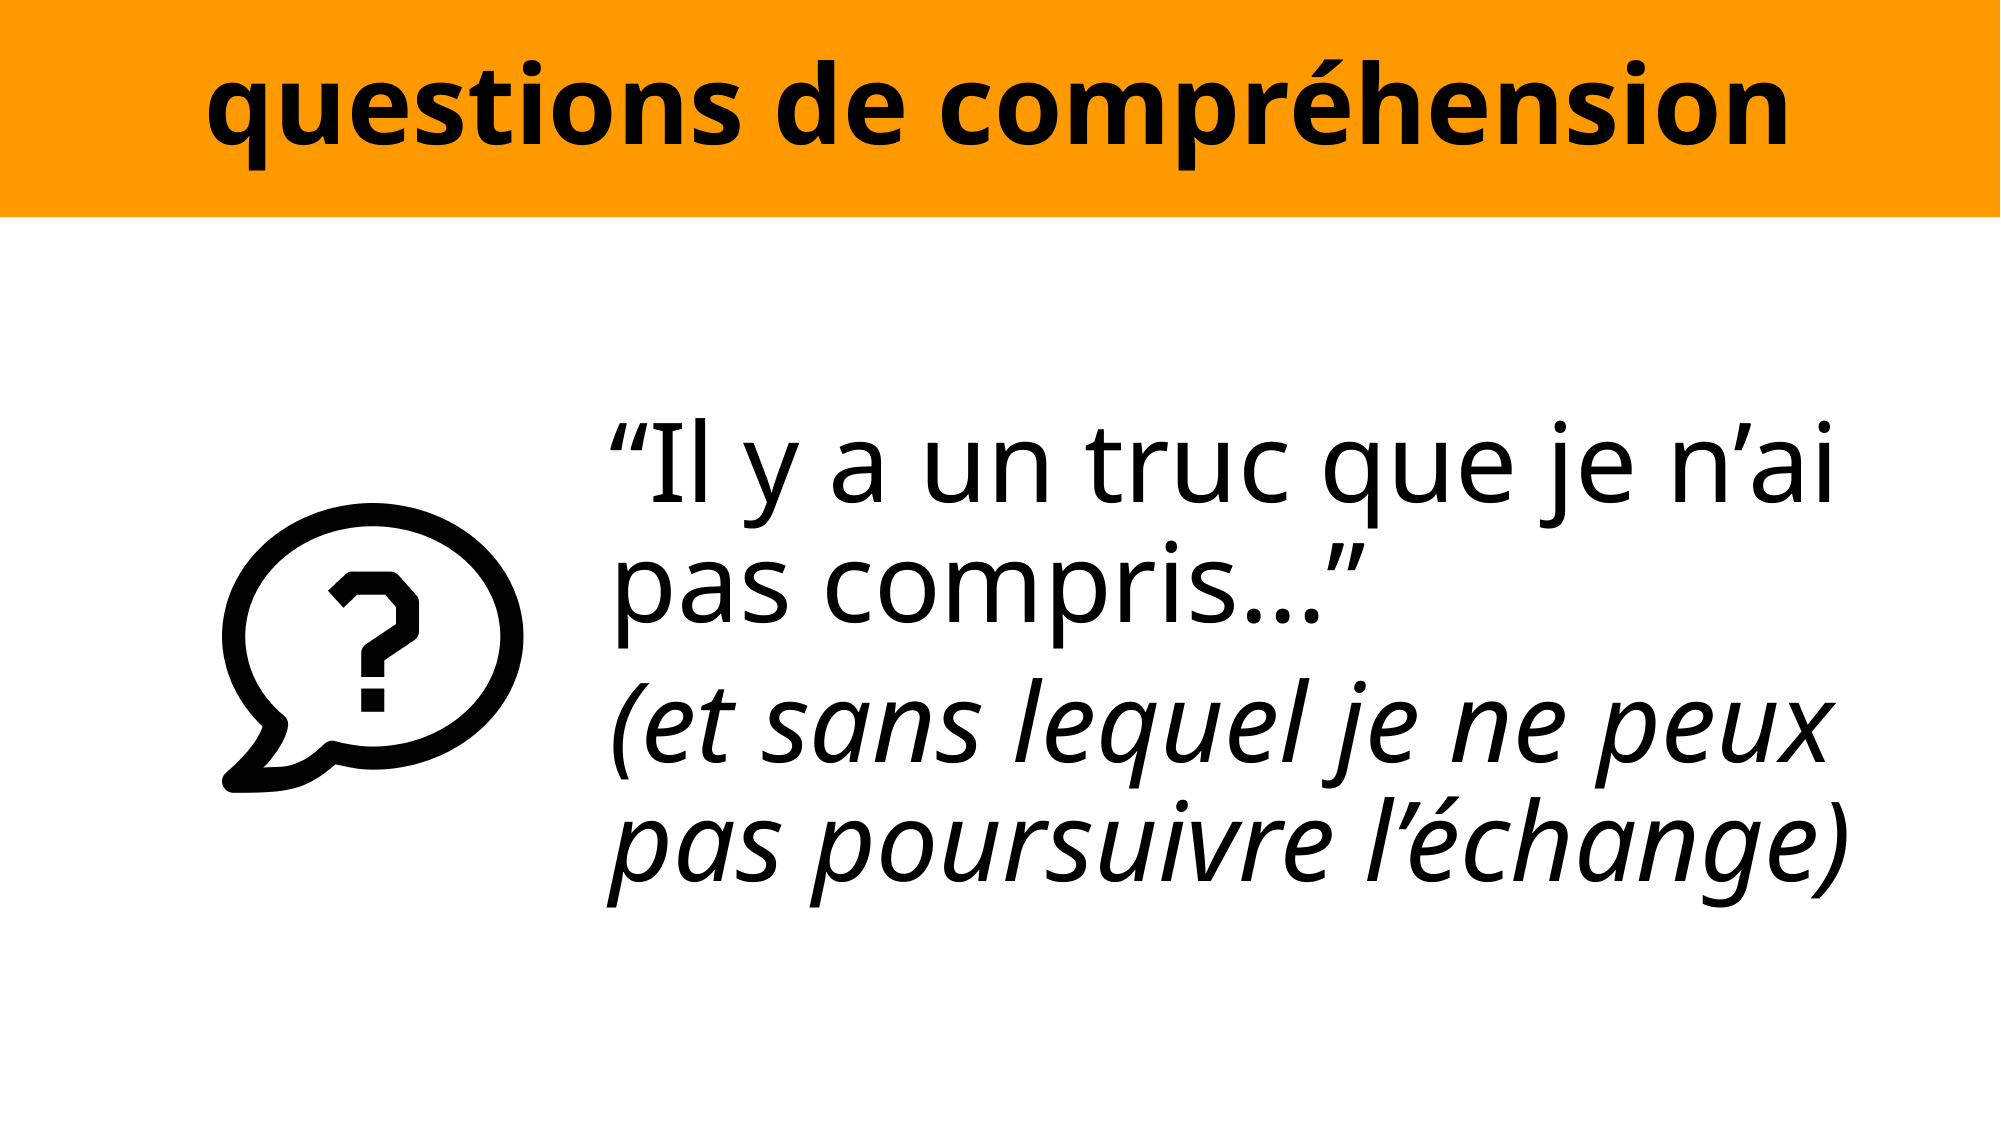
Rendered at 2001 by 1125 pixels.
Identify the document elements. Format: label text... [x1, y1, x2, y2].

picture [222, 503, 528, 809]
title questions de compréhension [0, 0, 2000, 218]
list “Il y a un truc que je n’ai pas compris…” (et sans lequel je ne peux pas poursuivre l’échange) [594, 299, 1978, 1014]
